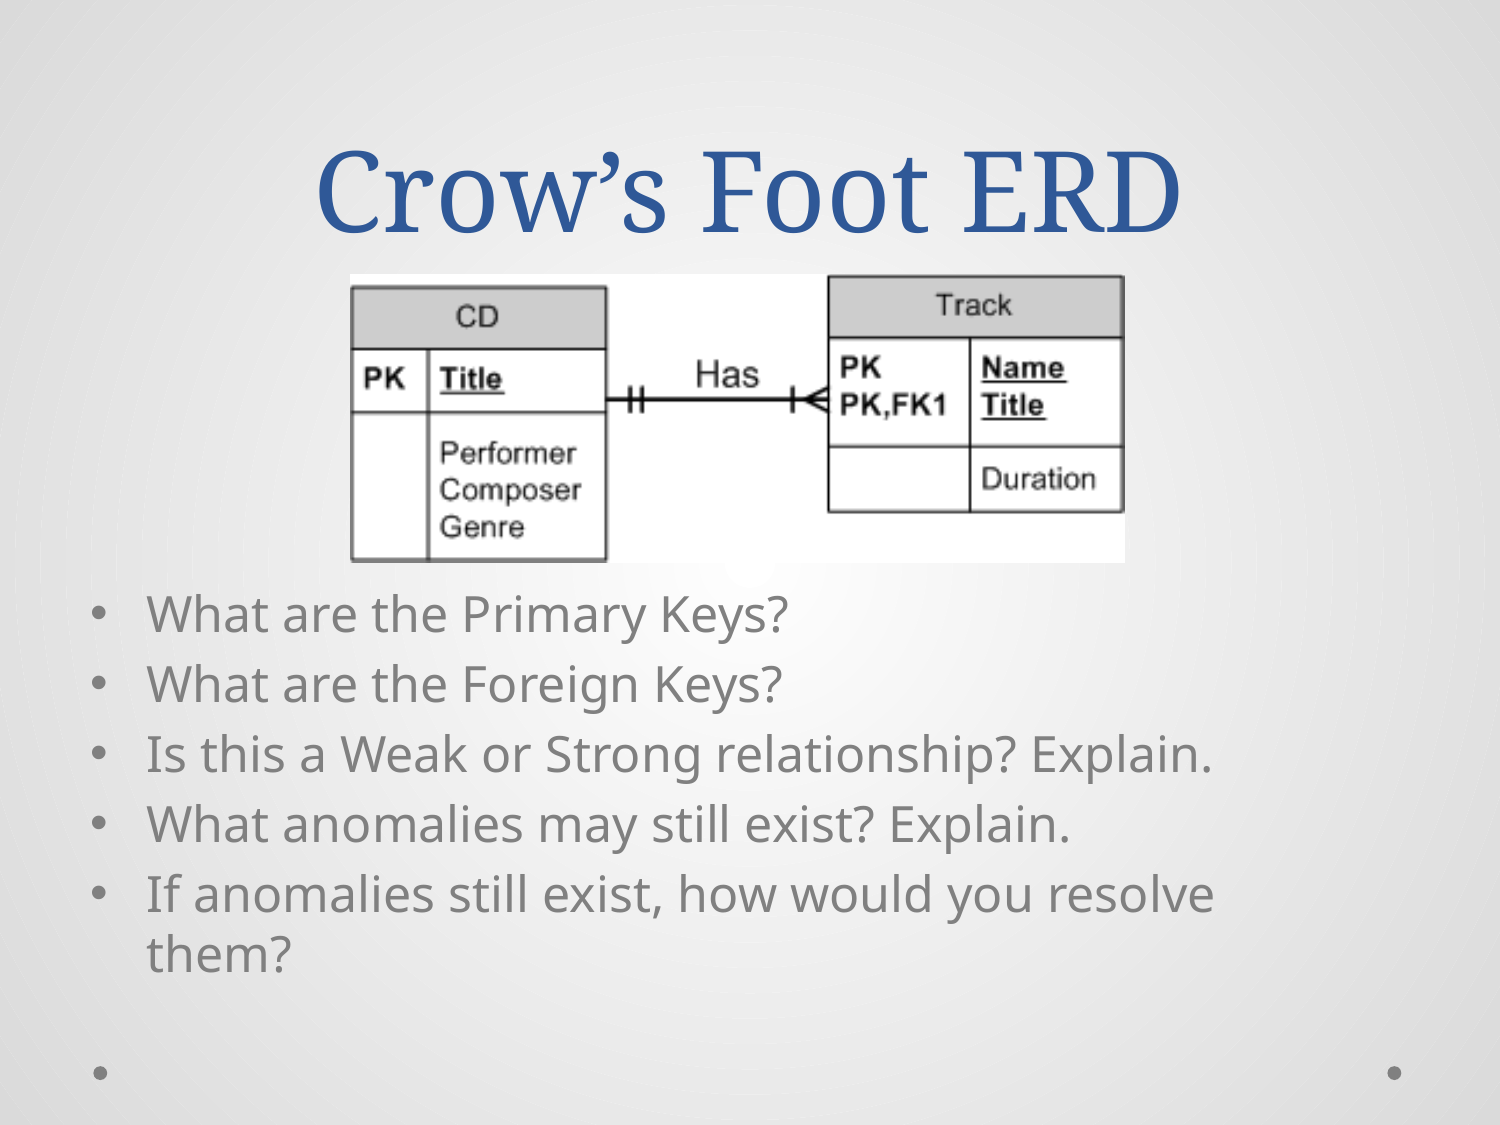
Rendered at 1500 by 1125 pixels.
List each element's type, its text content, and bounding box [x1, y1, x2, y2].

picture [349, 274, 1126, 563]
list What are the Primary Keys? What are the Foreign Keys? Is this a Weak or Strong relationship? Explain. What anomalies may still exist? Explain. If anomalies still exist, how would you resolve them? [75, 575, 1388, 1005]
title Crow’s Foot ERD [75, 0, 1425, 263]
